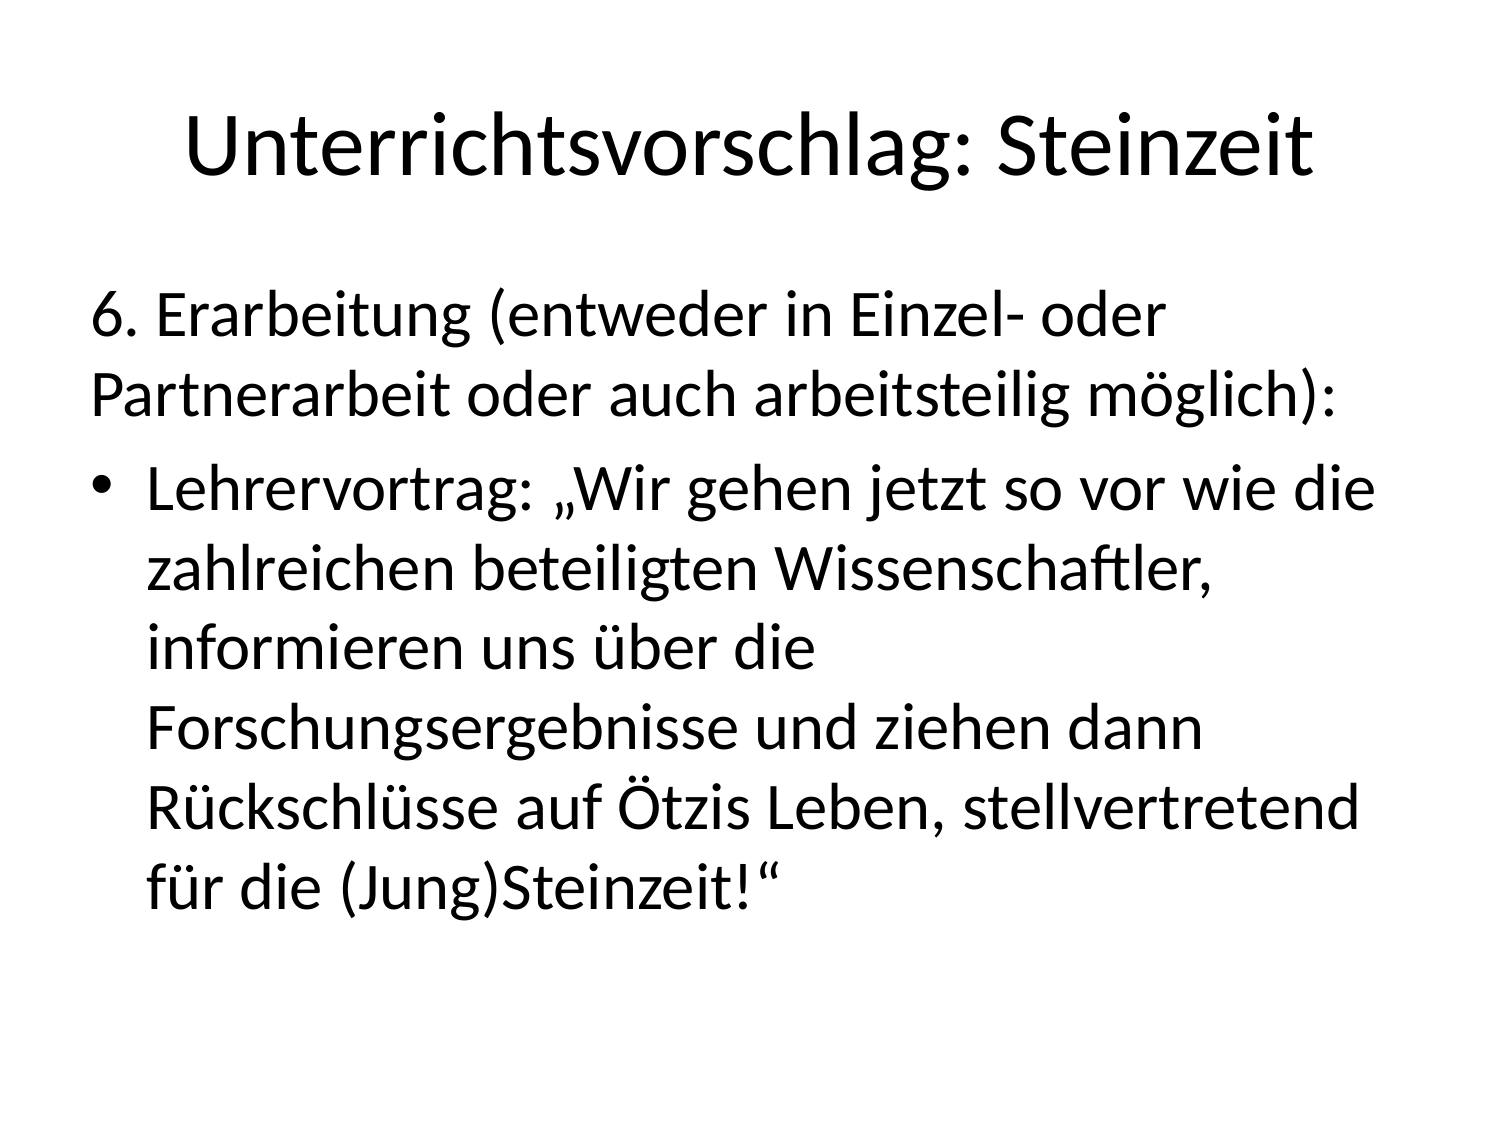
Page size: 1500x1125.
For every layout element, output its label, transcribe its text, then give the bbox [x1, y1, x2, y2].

title Unterrichtsvorschlag: Steinzeit [75, 45, 1425, 233]
list 6. Erarbeitung (entweder in Einzel- oder Partnerarbeit oder auch arbeitsteilig möglich): Lehrervortrag: „Wir gehen jetzt so vor wie die zahlreichen beteiligten Wissenschaftler, informieren uns über die Forschungsergebnisse und ziehen dann Rückschlüsse auf Ötzis Leben, stellvertretend für die (Jung)Steinzeit!“ [75, 262, 1425, 1005]
